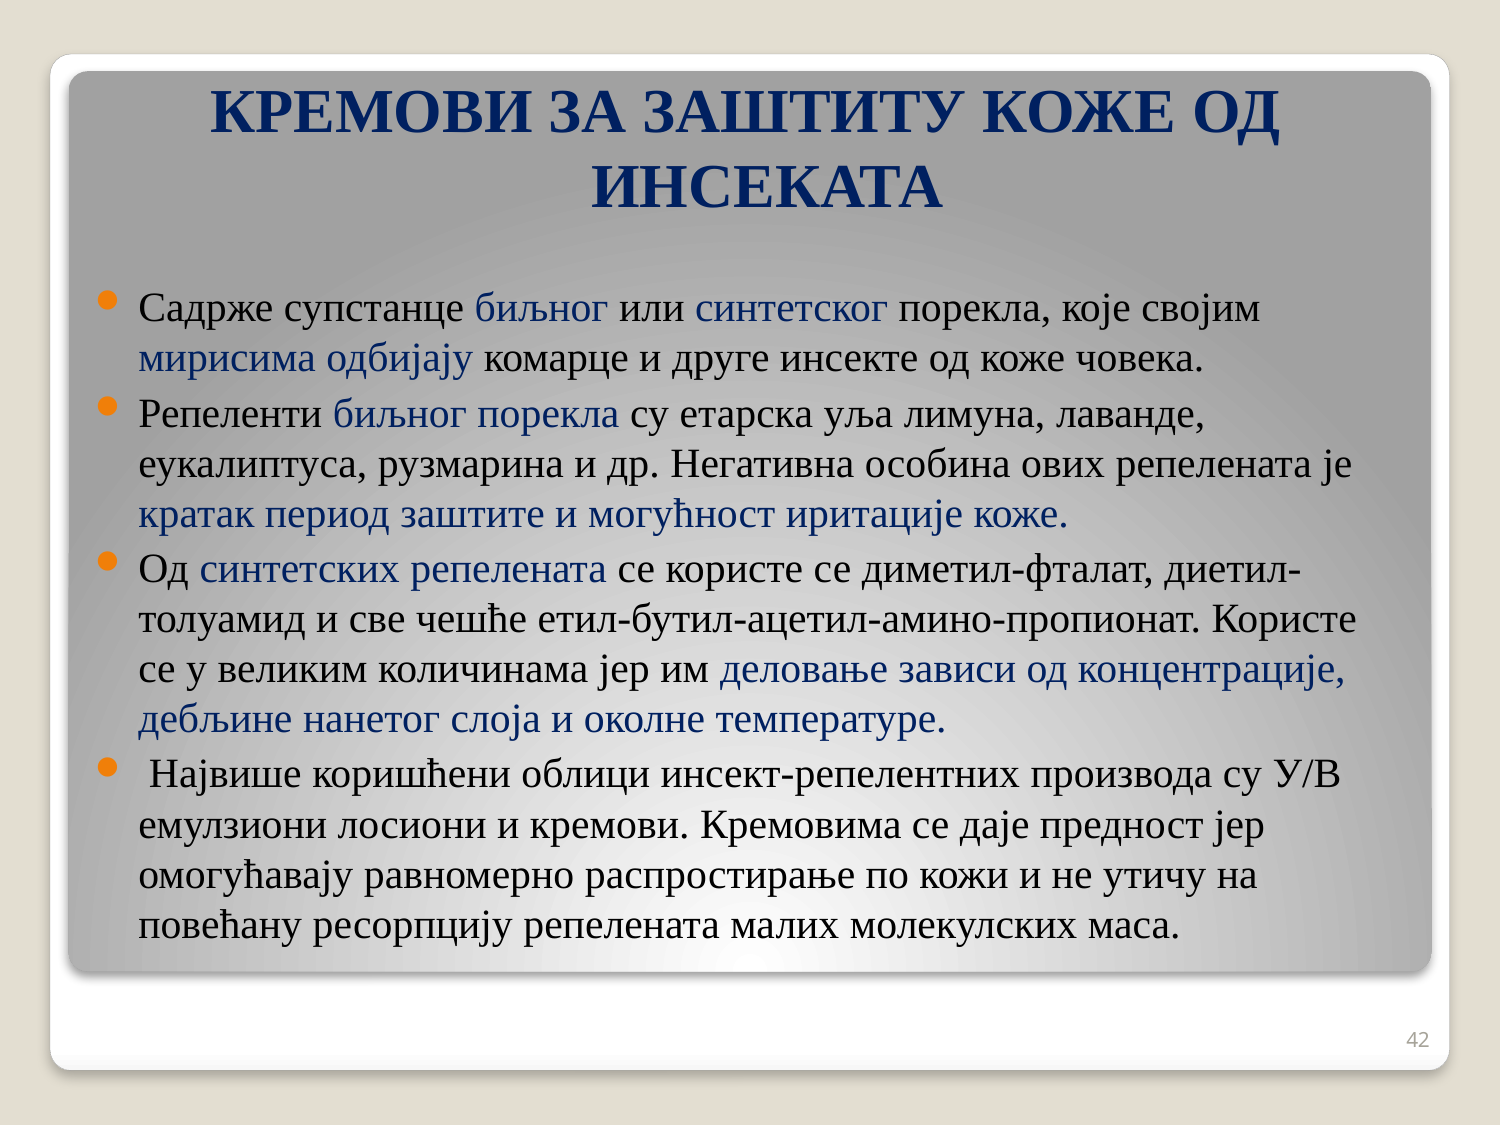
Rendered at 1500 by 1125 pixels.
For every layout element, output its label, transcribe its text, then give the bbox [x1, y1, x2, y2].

list КРЕМОВИ ЗА ЗАШТИТУ КОЖЕ ОД ИНСЕКАТА Садрже супстанце биљног или синтетског порекла, које својим мирисима одбијају комарце и друге инсекте од коже човека. Репеленти биљног порекла су етарска уља лимуна, лаванде, еукалиптуса, рузмарина и др. Негативна особина ових репелената је кратак период заштите и могућност иритације коже. Од синтетских репелената се користе се диметил-фталат, диетил-толуамид и све чешће етил-бутил-ацетил-амино-пропионат. Користе се у великим количинама јер им деловање зависи од концентрације, дебљине нанетог слоја и околне температуре. Највише коришћени облици инсект-репелентних производа су У/В емулзиони лосиони и кремови. Кремовима се даје предност јер омогућавају равномерно распростирање по кожи и не утичу на повећану ресорпцију репелената малих молекулских маса. [64, 54, 1412, 1071]
slide_number 42 [1369, 1002, 1445, 1063]
